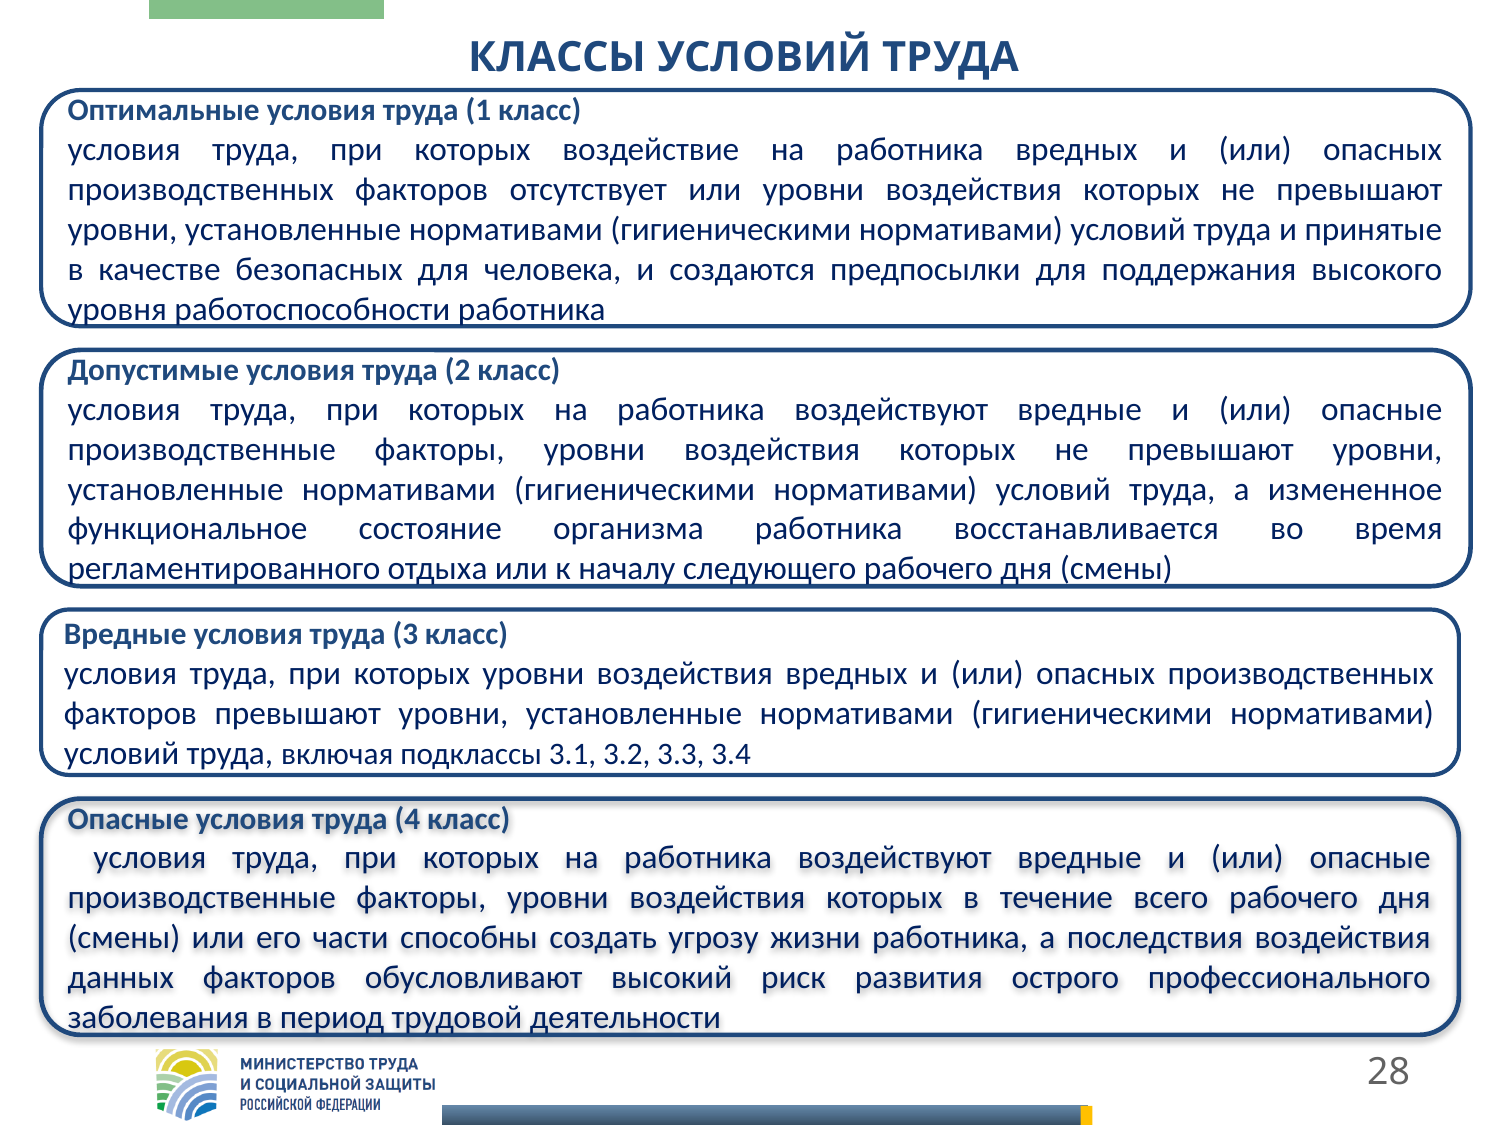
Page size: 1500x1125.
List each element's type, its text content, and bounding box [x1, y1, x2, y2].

text_box Опасные условия труда (4 класс) условия труда, при которых на работника воздействуют вредные и (или) опасные производственные факторы, уровни воздействия которых в течение всего рабочего дня (смены) или его части способны создать угрозу жизни работника, а последствия воздействия данных факторов обусловливают высокий риск развития острого профессионального заболевания в период трудовой деятельности [40, 797, 1460, 1036]
text_box Вредные условия труда (3 класс) условия труда, при которых уровни воздействия вредных и (или) опасных производственных факторов превышают уровни, установленные нормативами (гигиеническими нормативами) условий труда, включая подклассы 3.1, 3.2, 3.3, 3.4 [39, 607, 1461, 778]
picture [147, 1043, 444, 1125]
picture [149, 0, 385, 19]
text_box Допустимые условия труда (2 класс) условия труда, при которых на работника воздействуют вредные и (или) опасные производственные факторы, уровни воздействия которых не превышают уровни, установленные нормативами (гигиеническими нормативами) условий труда, а измененное функциональное состояние организма работника восстанавливается во время регламентированного отдыха или к началу следующего рабочего дня (смены) [39, 347, 1473, 589]
text_box Оптимальные условия труда (1 класс) условия труда, при которых воздействие на работника вредных и (или) опасных производственных факторов отсутствует или уровни воздействия которых не превышают уровни, установленные нормативами (гигиеническими нормативами) условий труда и принятые в качестве безопасных для человека, и создаются предпосылки для поддержания высокого уровня работоспособности работника [39, 87, 1473, 329]
slide_number 28 [1074, 1043, 1425, 1103]
text_box [448, 1105, 1079, 1125]
text_box [1079, 1104, 1094, 1125]
title КЛАССЫ УСЛОВИЙ ТРУДА [64, 18, 1424, 90]
